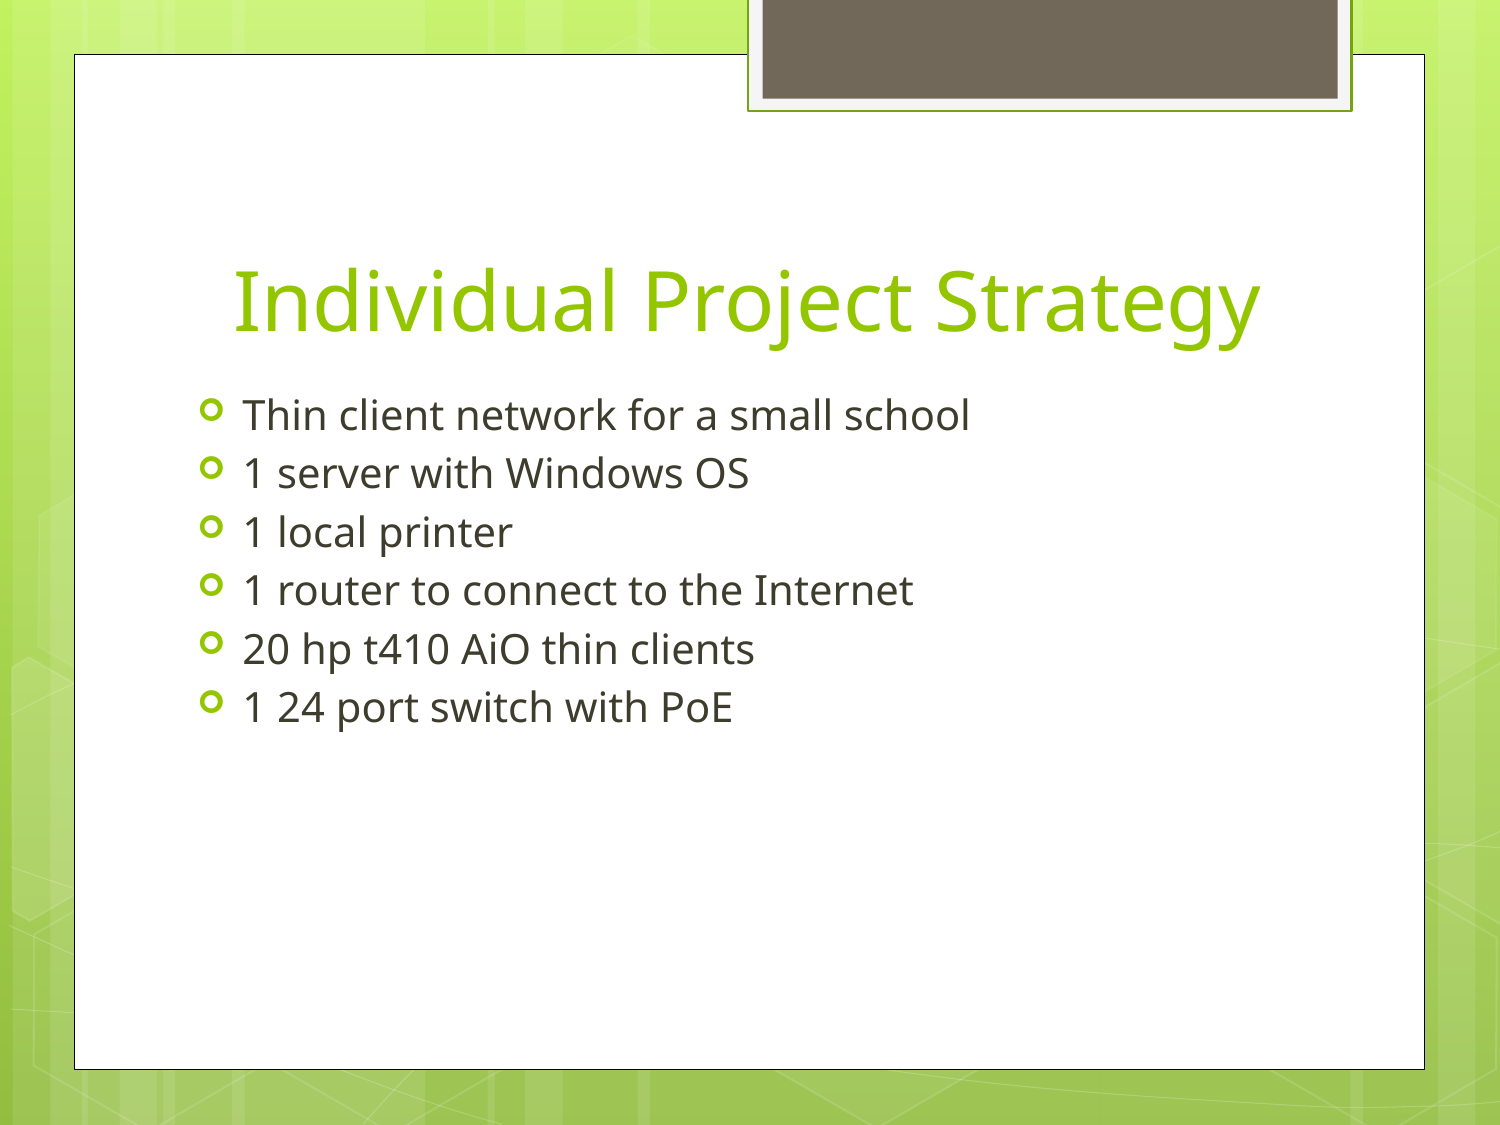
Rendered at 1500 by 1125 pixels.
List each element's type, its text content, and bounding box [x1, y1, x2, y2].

title Individual Project Strategy [171, 168, 1324, 357]
list Thin client network for a small school 1 server with Windows OS 1 local printer 1 router to connect to the Internet 20 hp t410 AiO thin clients 1 24 port switch with PoE [171, 381, 1283, 957]
